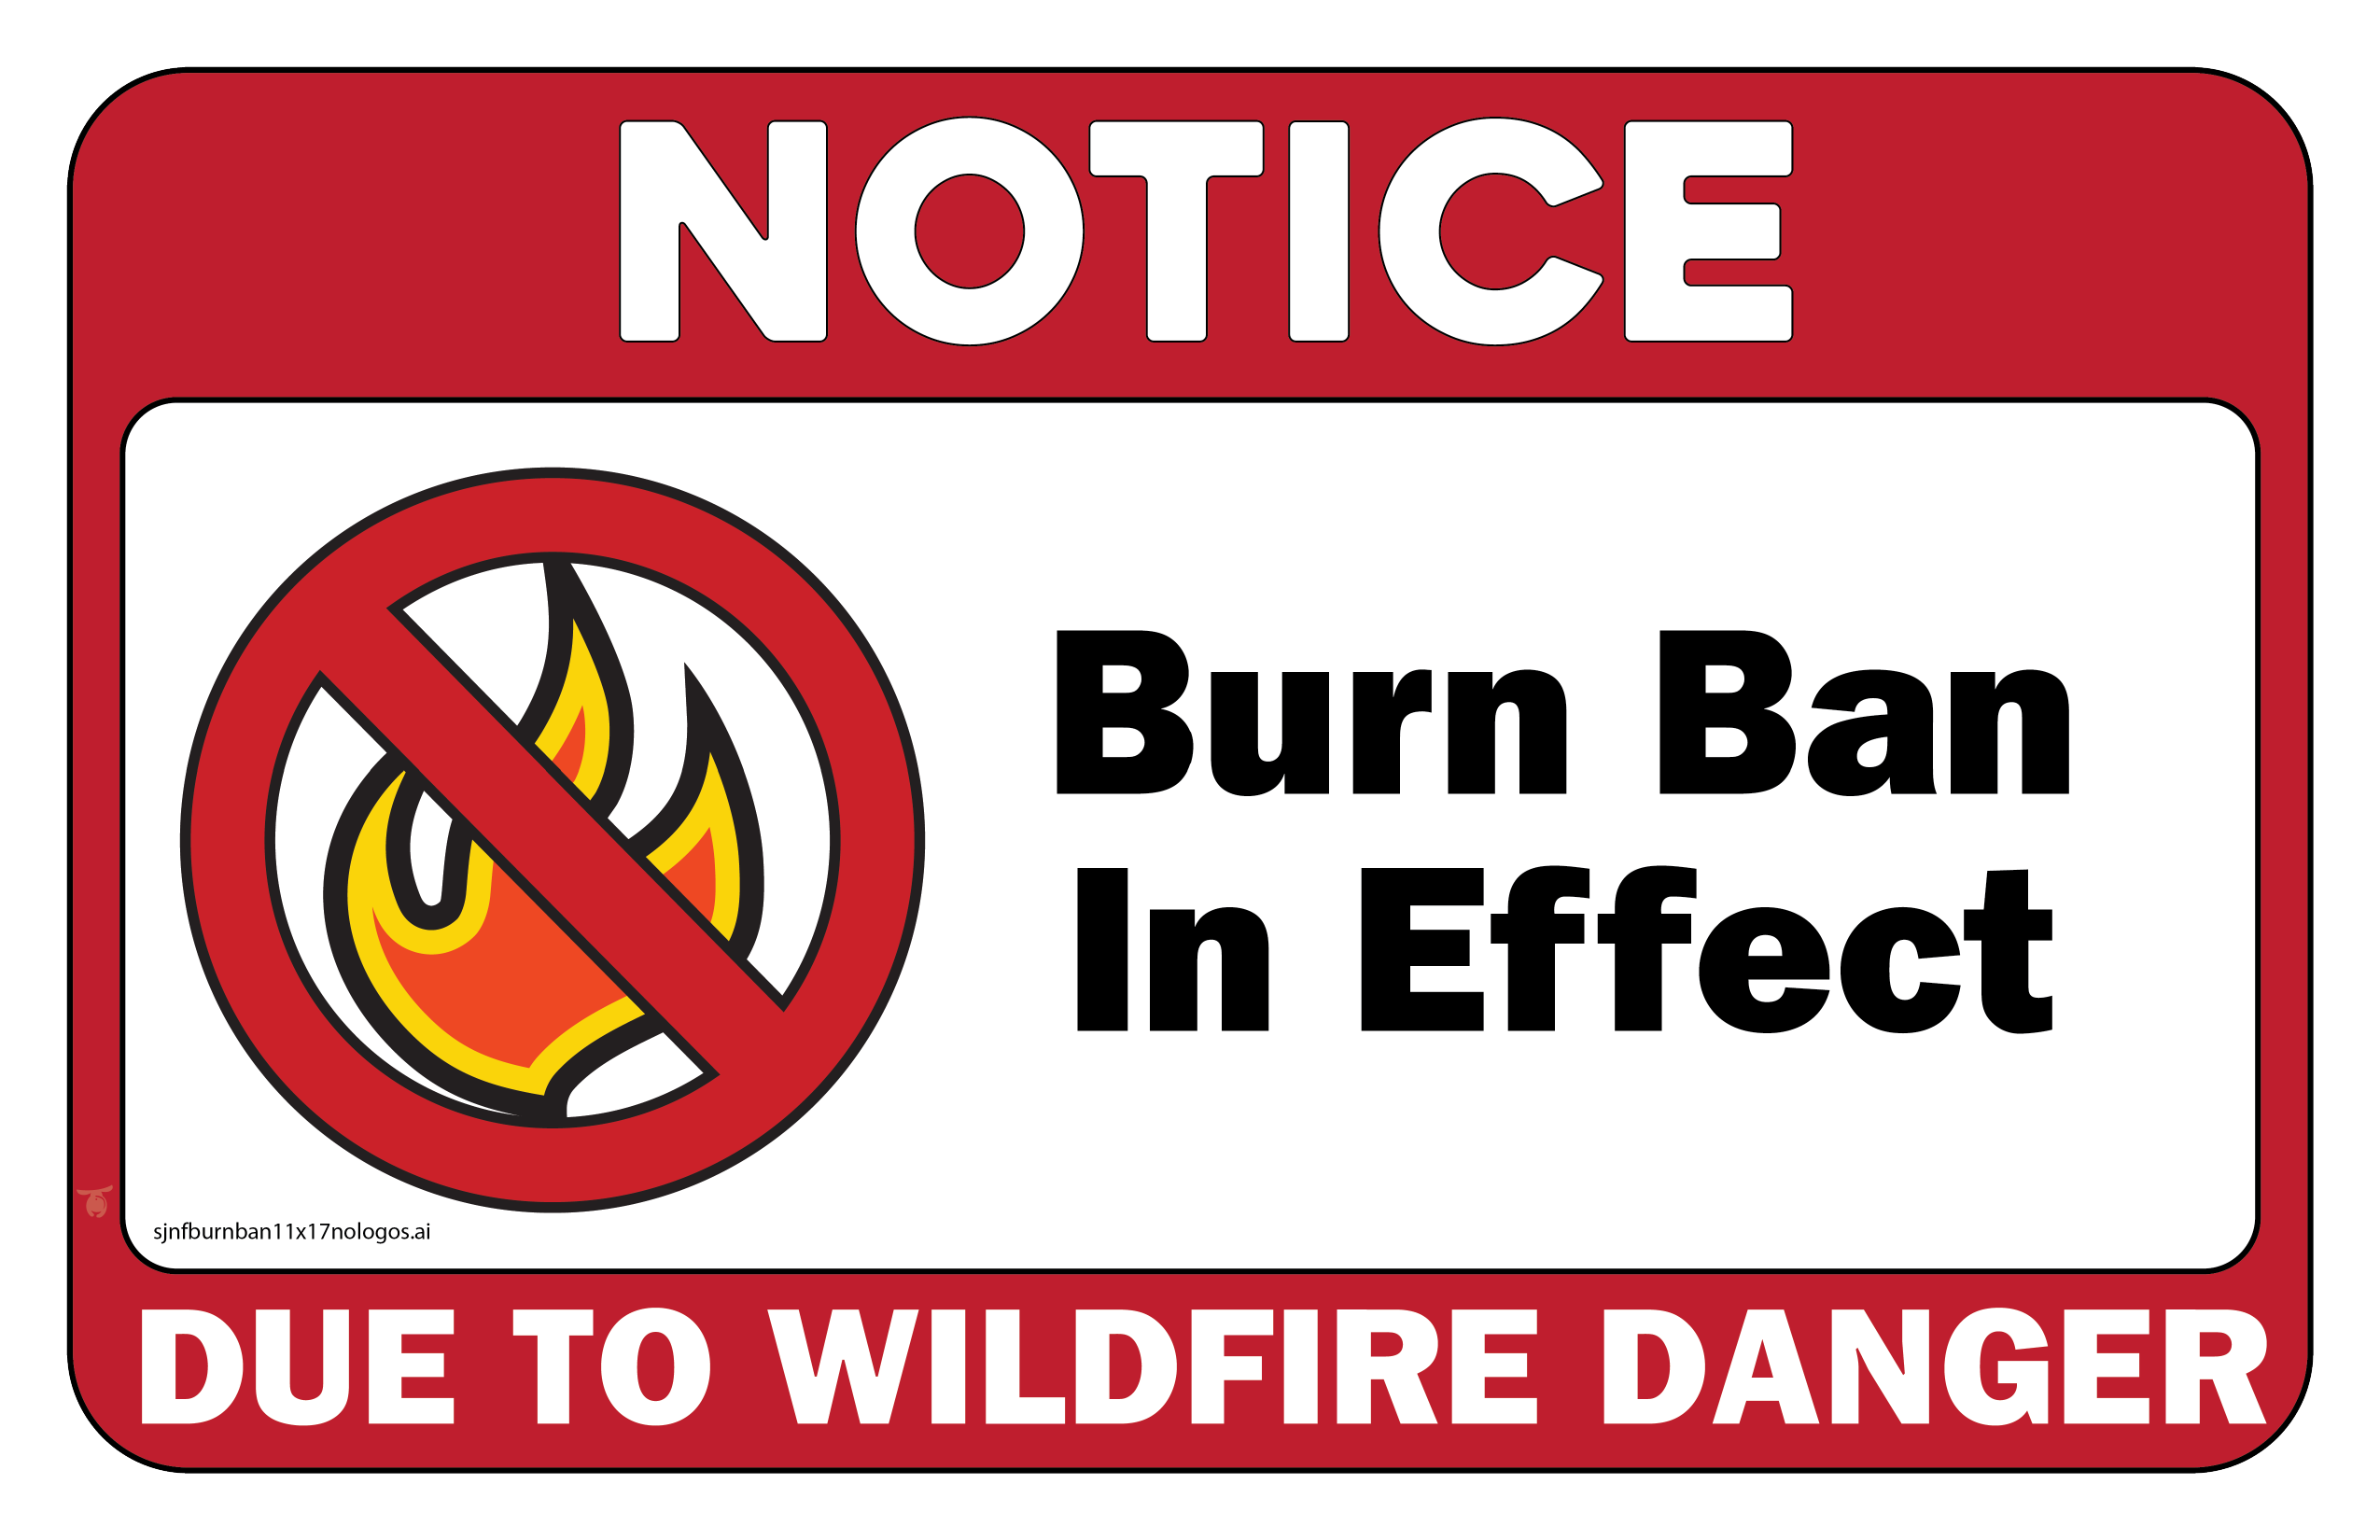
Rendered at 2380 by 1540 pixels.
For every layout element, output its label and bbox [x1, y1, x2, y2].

picture [66, 66, 2314, 1474]
